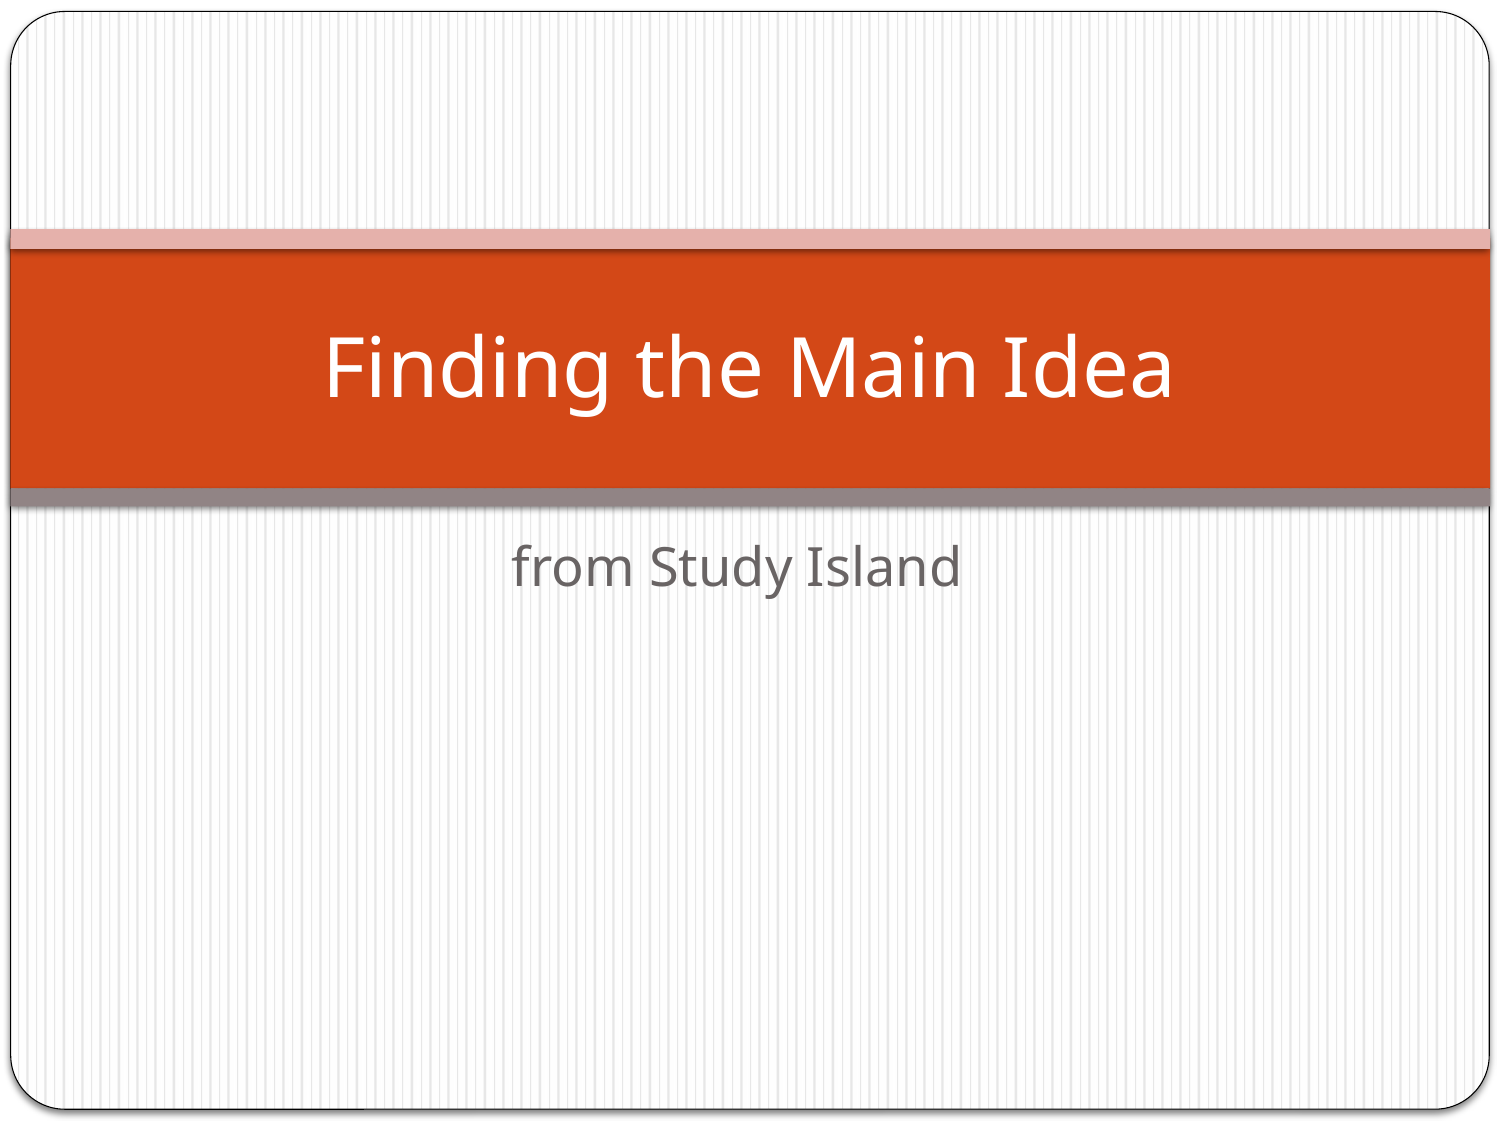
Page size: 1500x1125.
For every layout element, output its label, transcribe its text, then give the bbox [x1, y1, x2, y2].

subtitle from Study Island [212, 525, 1263, 788]
title Finding the Main Idea [75, 247, 1425, 489]
